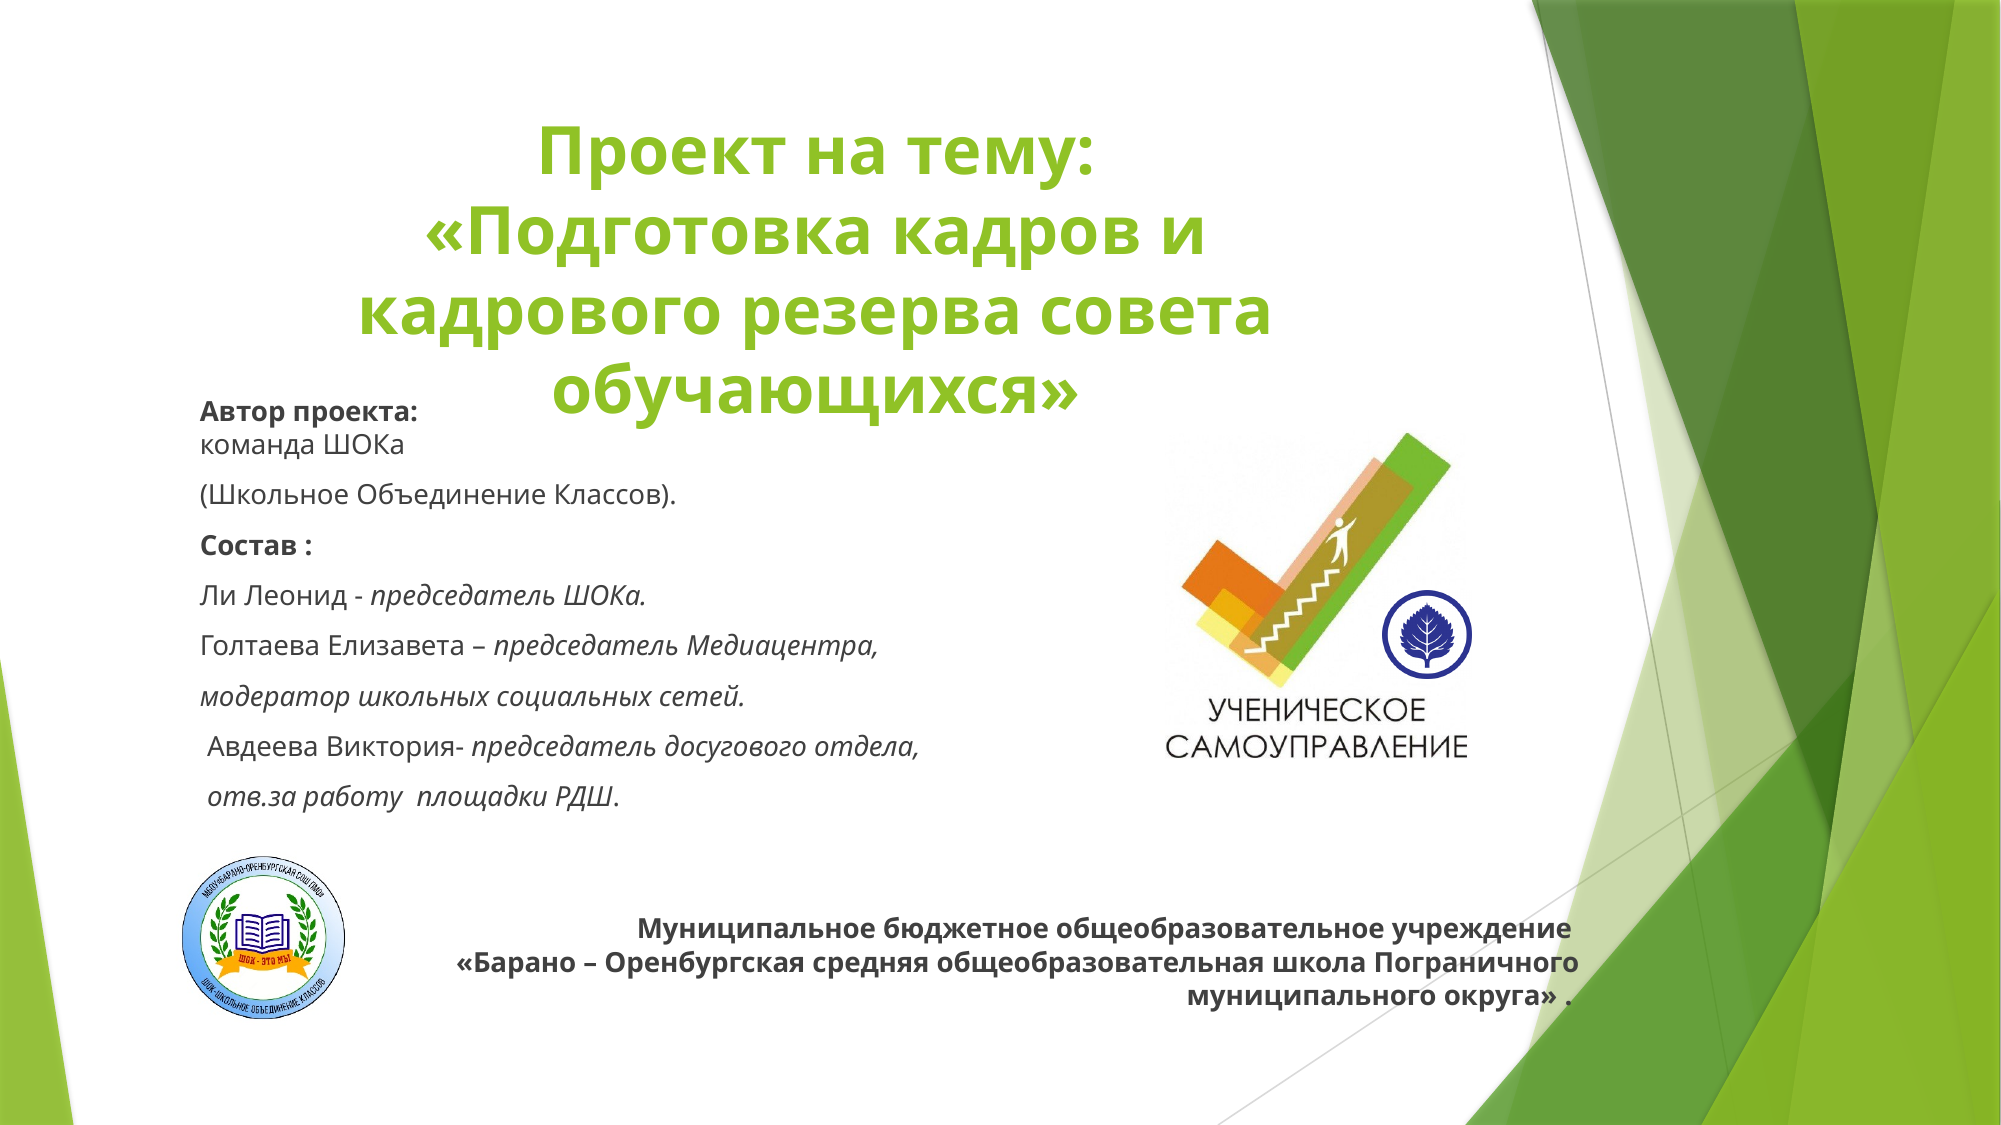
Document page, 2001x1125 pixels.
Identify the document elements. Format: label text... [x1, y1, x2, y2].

title Проект на тему: «Подготовка кадров и кадрового резерва совета обучающихся» [111, 99, 1522, 317]
picture [1033, 419, 1579, 785]
picture [154, 828, 372, 1047]
list Автор проекта: команда ШОКа (Школьное Объединение Классов). Состав : Ли Леонид - председатель ШОКа. Голтаева Елизавета – председатель Медиацентра, модератор школьных социальных сетей. Авдеева Виктория- председатель досугового отдела, отв.за работу площадки РДШ. Муниципальное бюджетное общеобразовательное учреждение «Барано – Оренбургская средняя общеобразовательная школа Пограничного муниципального округа» . [184, 386, 1595, 1023]
